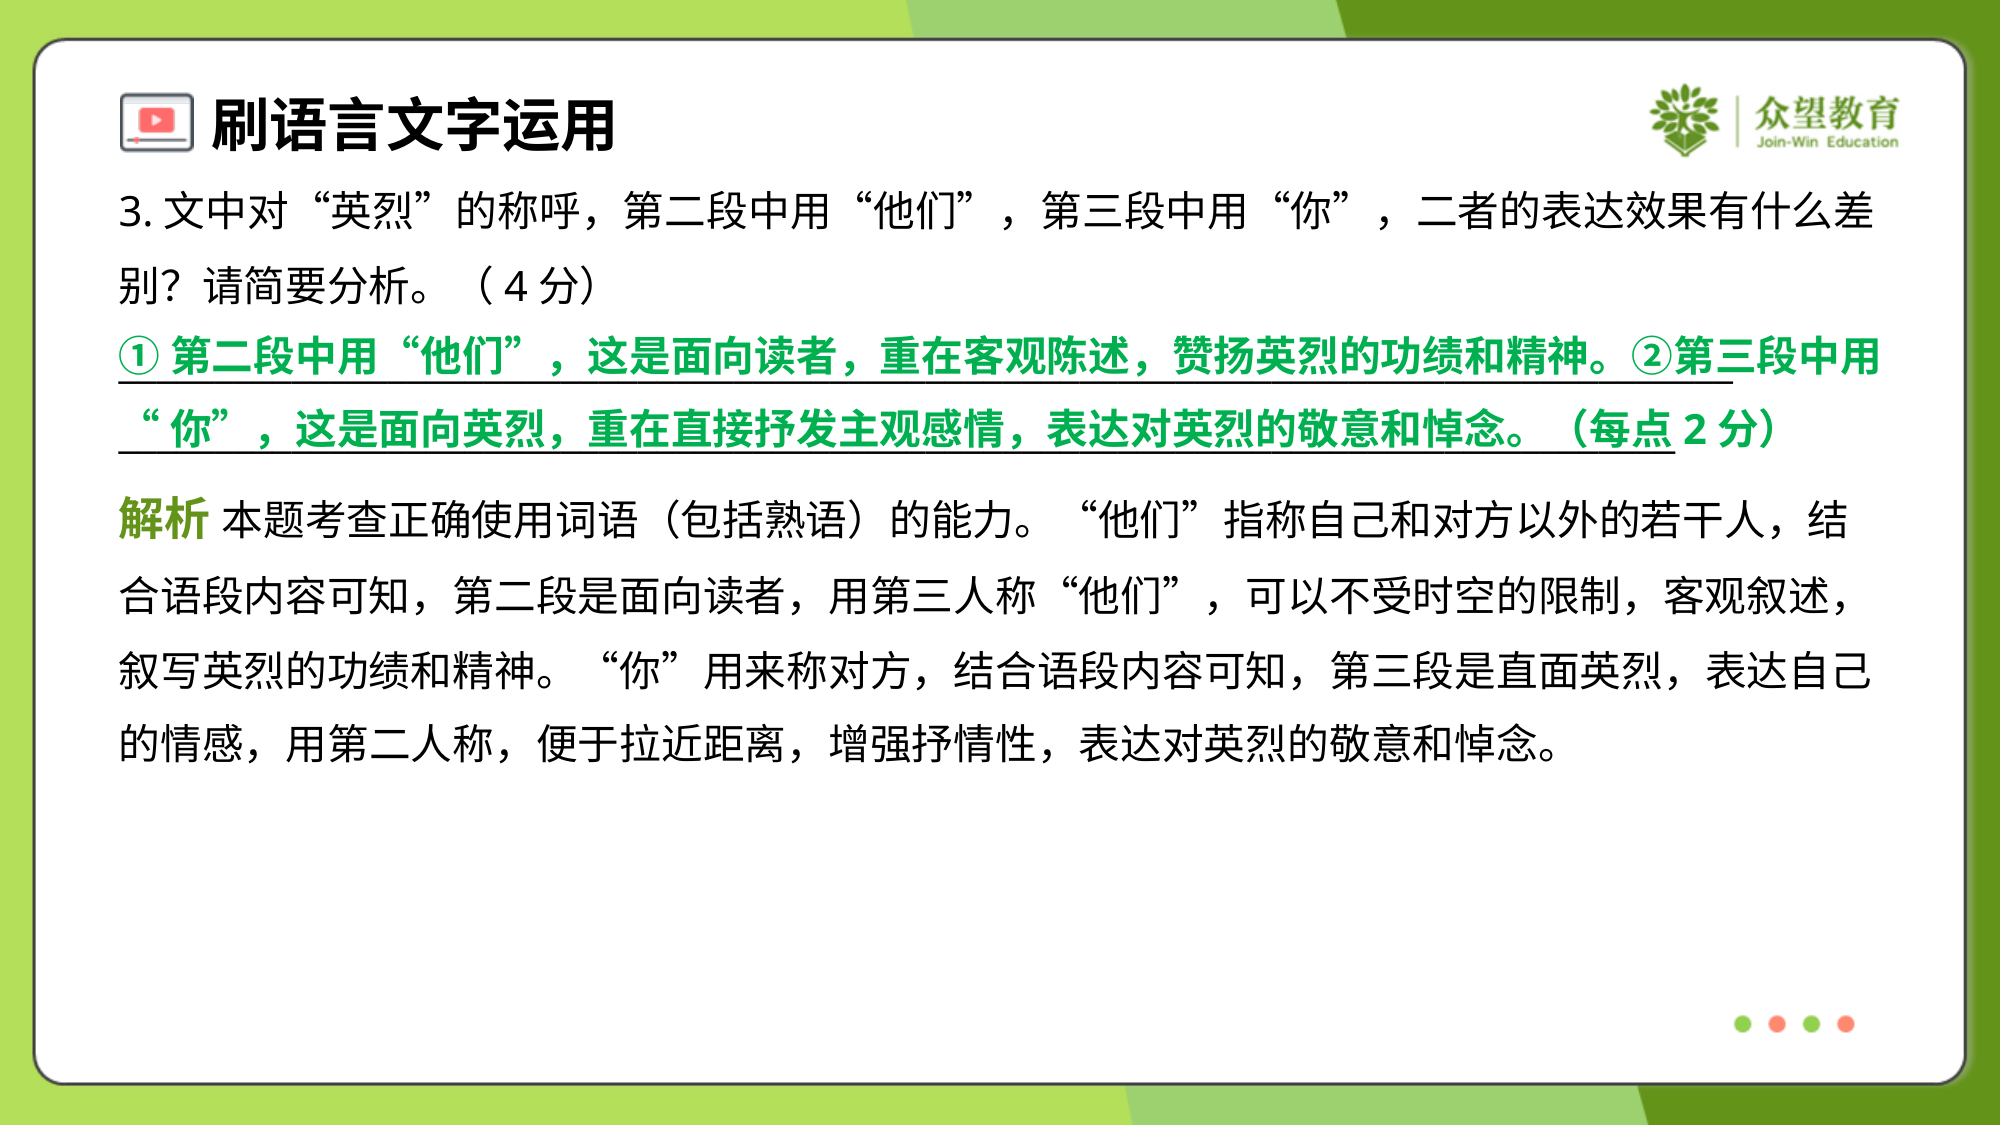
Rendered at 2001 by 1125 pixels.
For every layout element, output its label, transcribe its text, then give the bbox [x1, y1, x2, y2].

text_box 3.文中对“英烈”的称呼，第二段中用“他们”，第三段中用“你”，二者的表达效果有什么差 别？请简要分析。（4分） ____________________________________________________________________________________ _________________________________________________________________________________ [118, 159, 1883, 305]
text_box 3.文中对“英烈”的称呼，第二段中用“他们”，第三段中用“你”，二者的表达效果有什么差 别？请简要分析。（4分） ____________________________________________________________________________________ _________________________________________________________________________________ [118, 446, 1883, 450]
text_box 解析 本题考查正确使用词语（包括熟语）的能力。“他们”指称自己和对方以外的若干人，结 合语段内容可知，第二段是面向读者，用第三人称“他们”，可以不受时空的限制，客观叙述， 叙写英烈的功绩和精神。“你”用来称对方，结合语段内容可知，第三段是直面英烈，表达自己 的情感，用第二人称，便于拉近距离，增强抒情性，表达对英烈的敬意和悼念。 [118, 467, 1883, 760]
picture [0, 0, 2000, 1125]
text_box ①第二段中用“他们”，这是面向读者，重在客观陈述，赞扬英烈的功绩和精神。②第三段中用 “你”，这是面向英烈，重在直接抒发主观感情，表达对英烈的敬意和悼念。（每点2分） [118, 305, 1883, 446]
